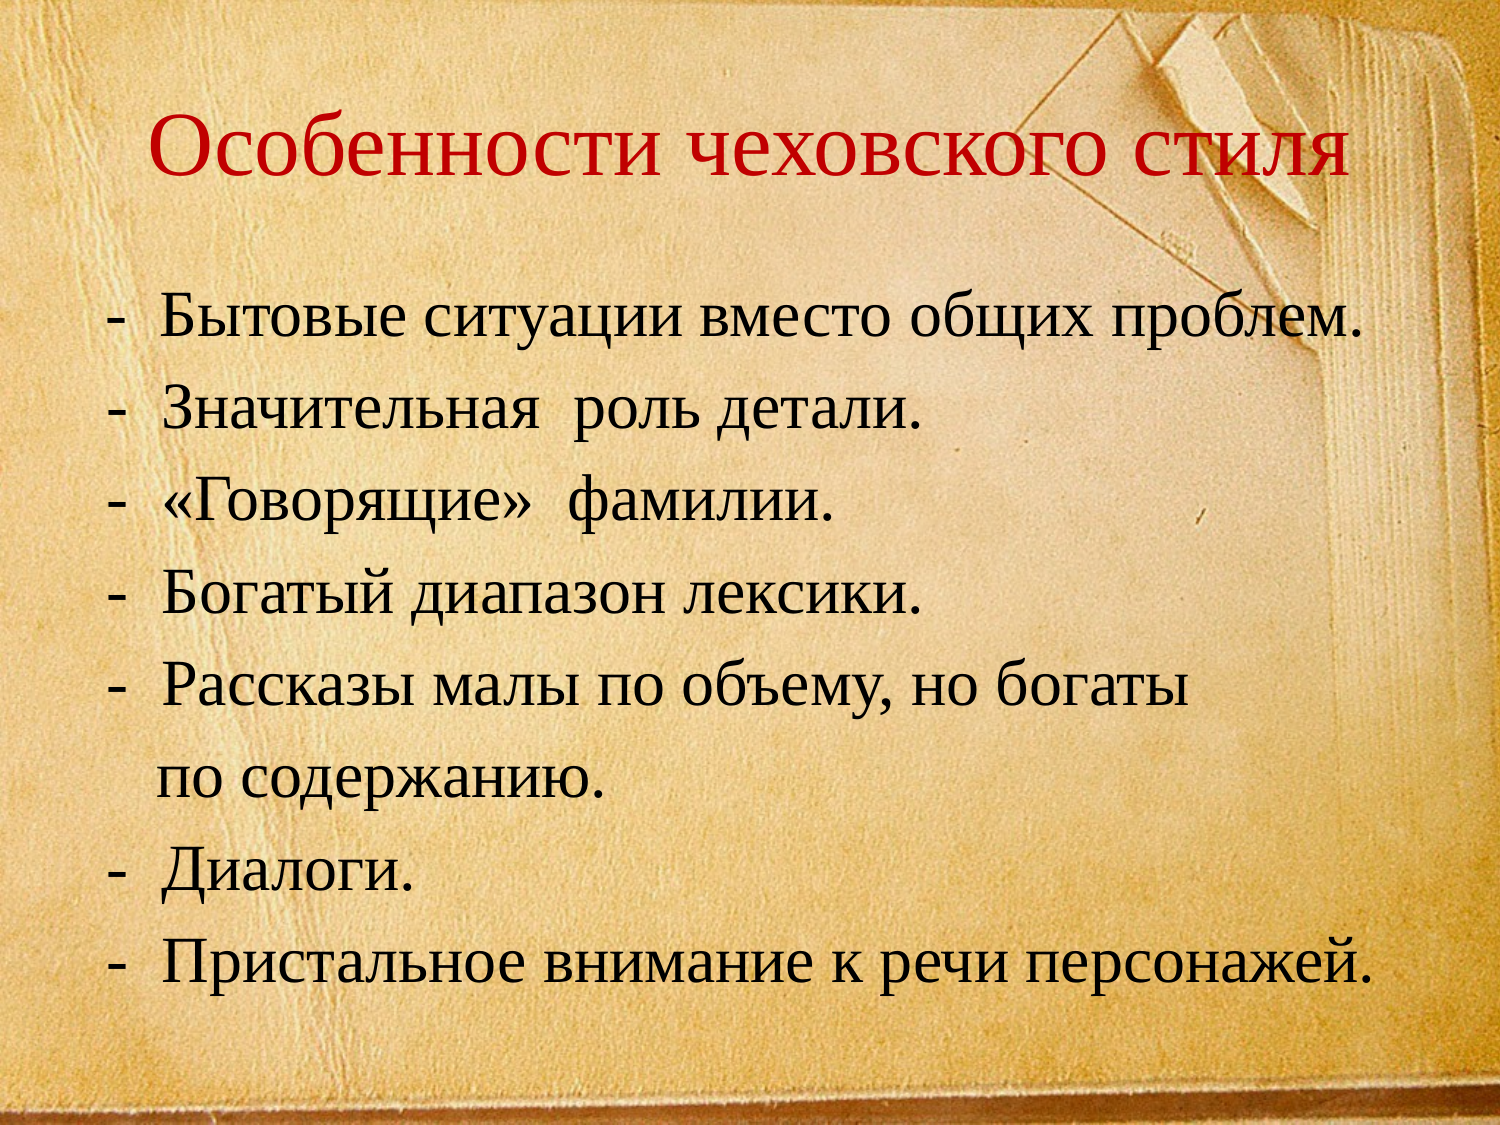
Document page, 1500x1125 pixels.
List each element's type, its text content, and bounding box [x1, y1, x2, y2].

picture [0, 0, 1500, 1125]
list - Бытовые ситуации вместо общих проблем. - Значительная роль детали. - «Говорящие» фамилии. - Богатый диапазон лексики. - Рассказы малы по объему, но богаты по содержанию. - Диалоги. - Пристальное внимание к речи персонажей. [75, 262, 1425, 1005]
title Особенности чеховского стиля [75, 45, 1425, 233]
